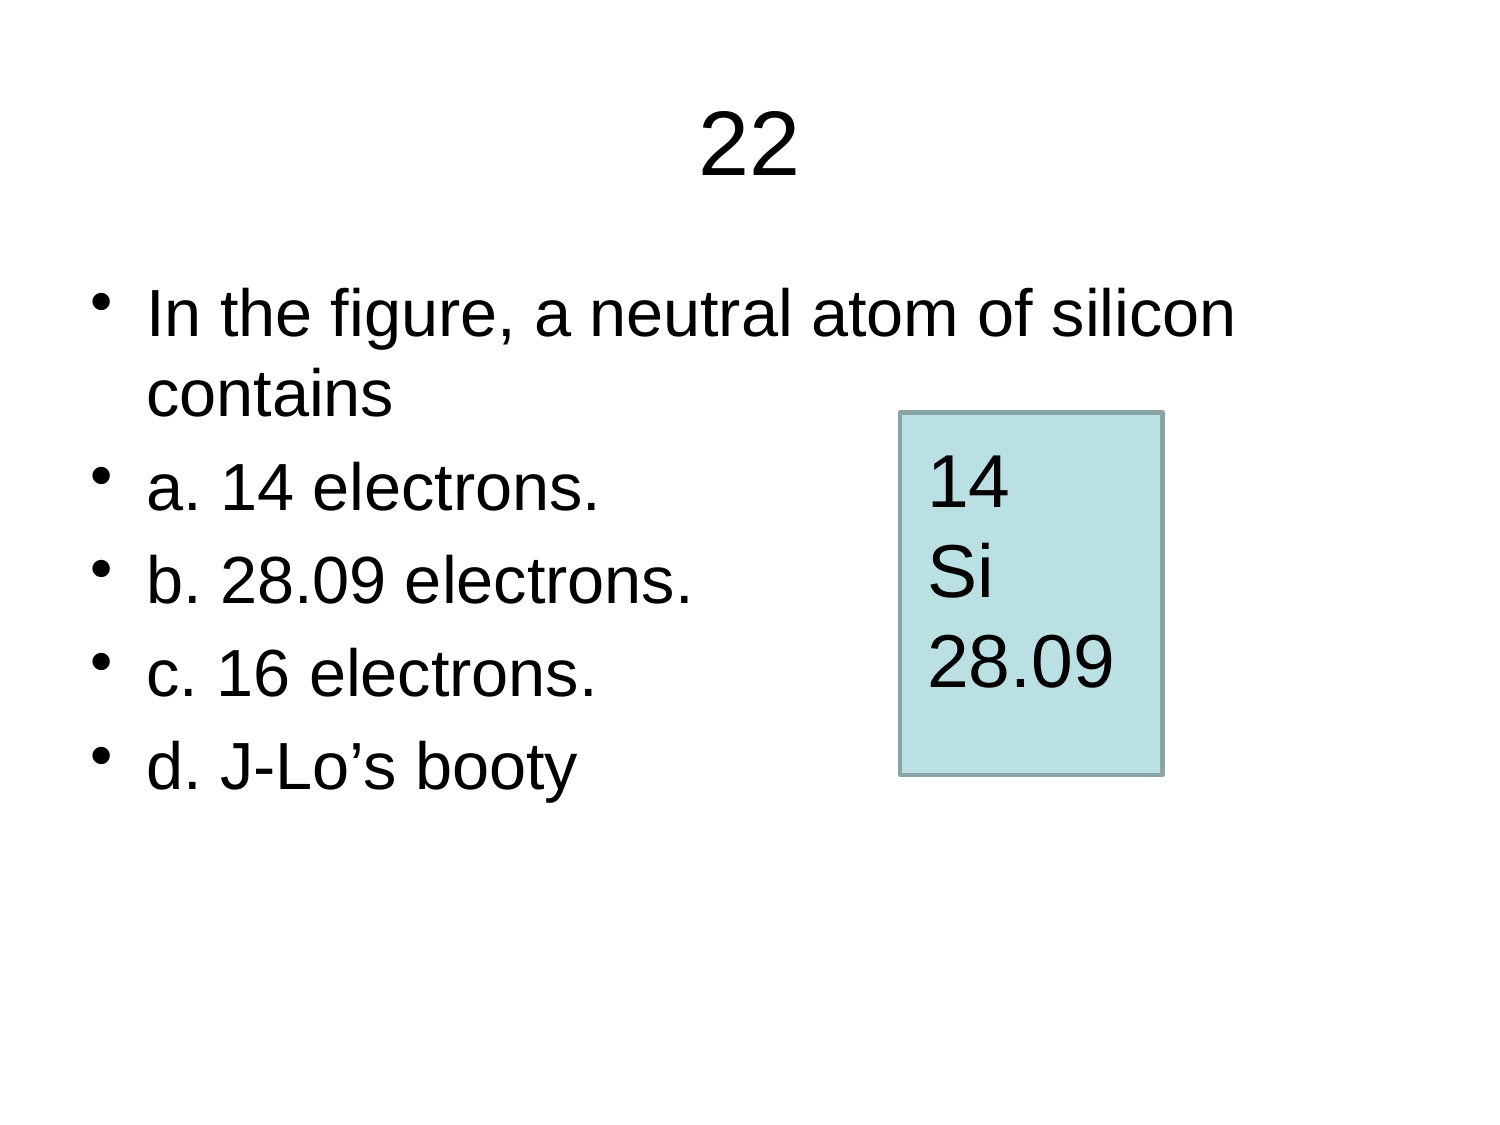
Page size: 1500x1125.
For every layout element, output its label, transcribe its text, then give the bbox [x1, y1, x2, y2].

text_box 14 Si 28.09 [912, 424, 1263, 710]
text_box [898, 410, 1165, 777]
list In the figure, a neutral atom of silicon contains a. 14 electrons. b. 28.09 electrons. c. 16 electrons. d. J-Lo’s booty [74, 262, 1426, 1006]
title 22 [74, 44, 1426, 233]
